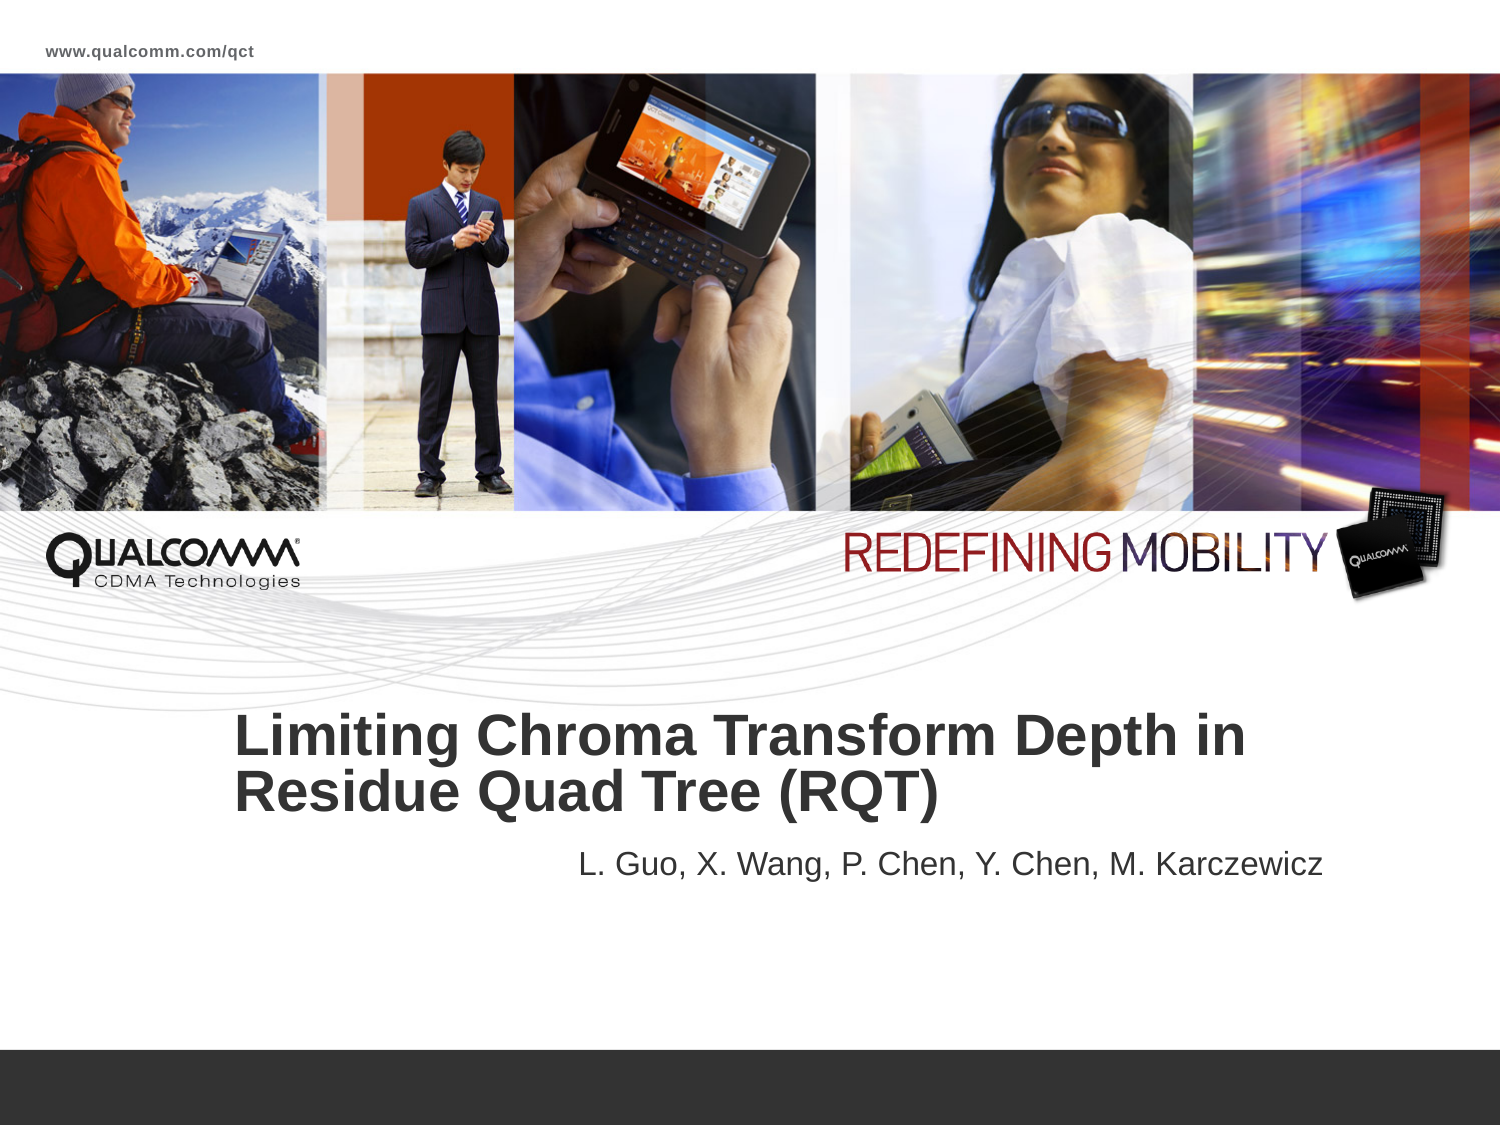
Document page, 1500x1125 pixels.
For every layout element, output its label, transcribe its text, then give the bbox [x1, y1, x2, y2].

picture [30, 1048, 372, 1052]
title Limiting Chroma Transform Depth in Residue Quad Tree (RQT) [219, 589, 1478, 831]
subtitle L. Guo, X. Wang, P. Chen, Y. Chen, M. Karczewicz [343, 833, 1341, 936]
picture [0, 12, 1500, 744]
